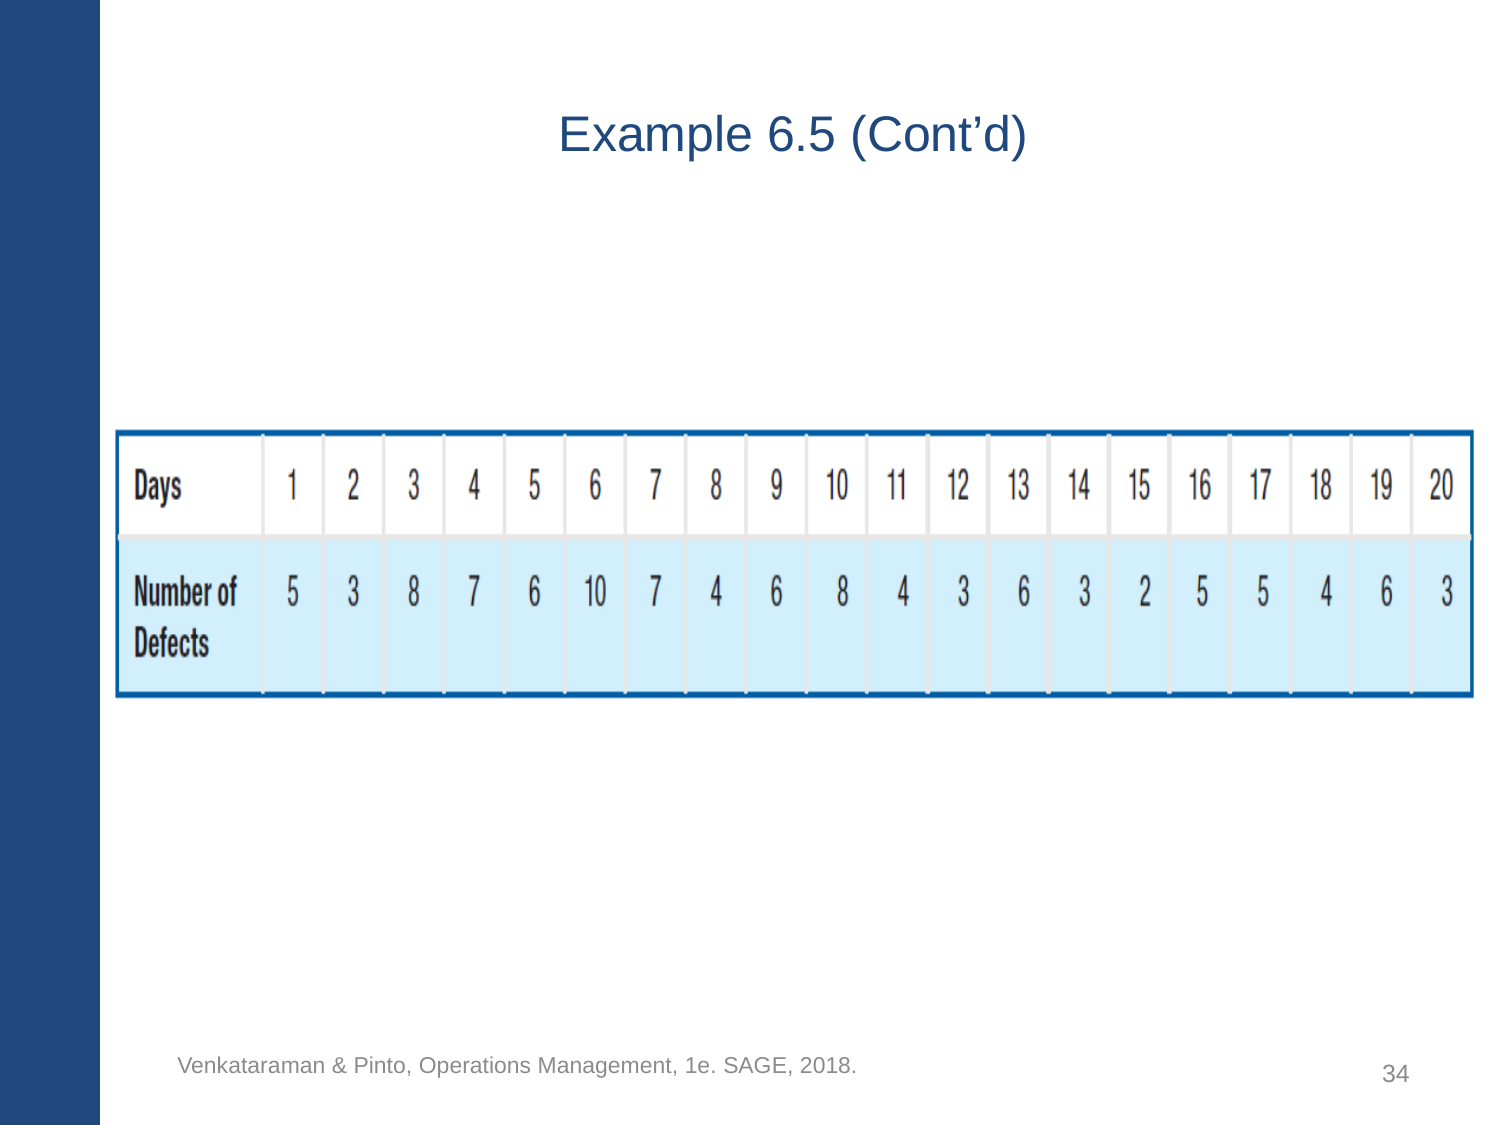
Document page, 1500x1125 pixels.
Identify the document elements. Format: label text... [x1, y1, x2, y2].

picture [112, 412, 1488, 726]
title Example 6.5 (Cont’d) [162, 37, 1425, 225]
footer Venkataraman & Pinto, Operations Management, 1e. SAGE, 2018. [162, 1042, 1313, 1103]
slide_number 34 [1350, 1042, 1425, 1103]
